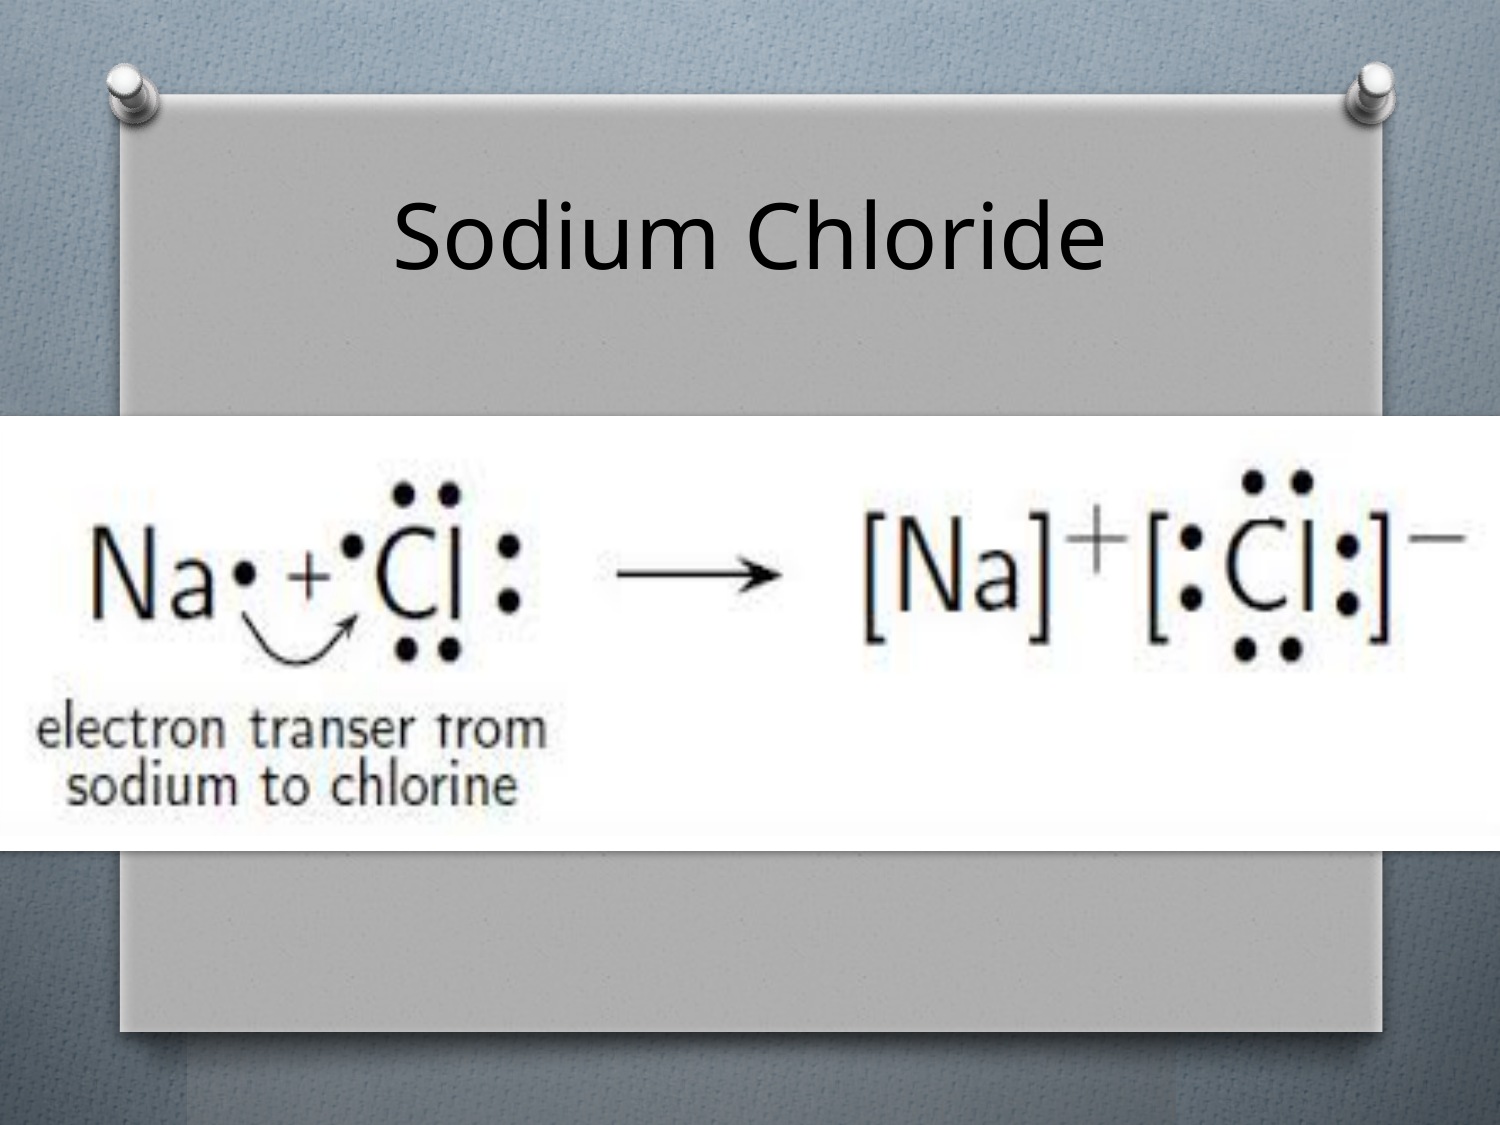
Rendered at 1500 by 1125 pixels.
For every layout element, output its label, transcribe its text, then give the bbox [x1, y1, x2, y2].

picture [0, 430, 1500, 837]
title Sodium Chloride [179, 134, 1323, 332]
picture [1317, 35, 1439, 156]
picture [75, 29, 198, 153]
